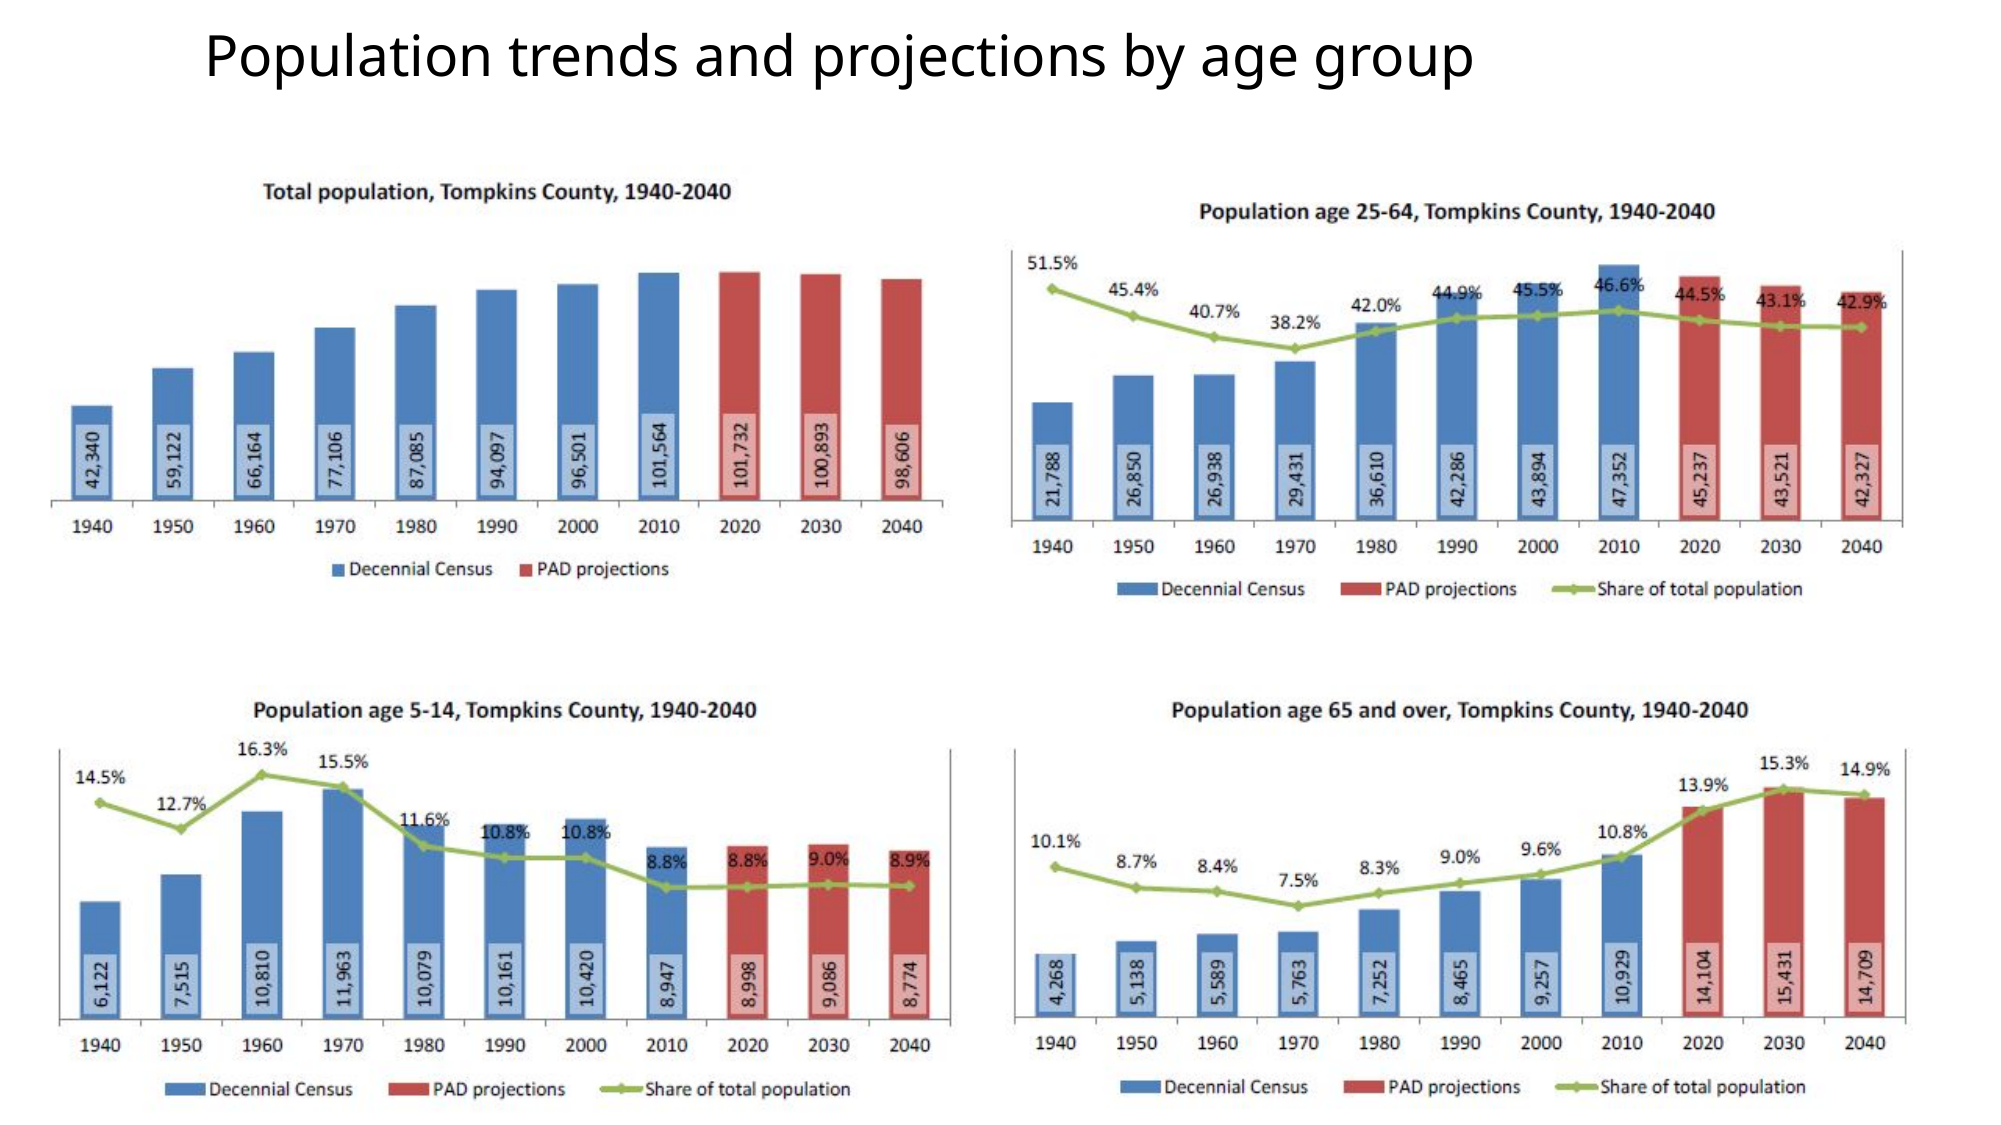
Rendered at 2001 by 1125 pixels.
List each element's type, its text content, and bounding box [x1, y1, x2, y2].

title Population trends and projections by age group [189, 18, 1914, 166]
picture [1005, 685, 1913, 1109]
picture [26, 165, 964, 591]
picture [991, 202, 1913, 608]
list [44, 685, 964, 1113]
